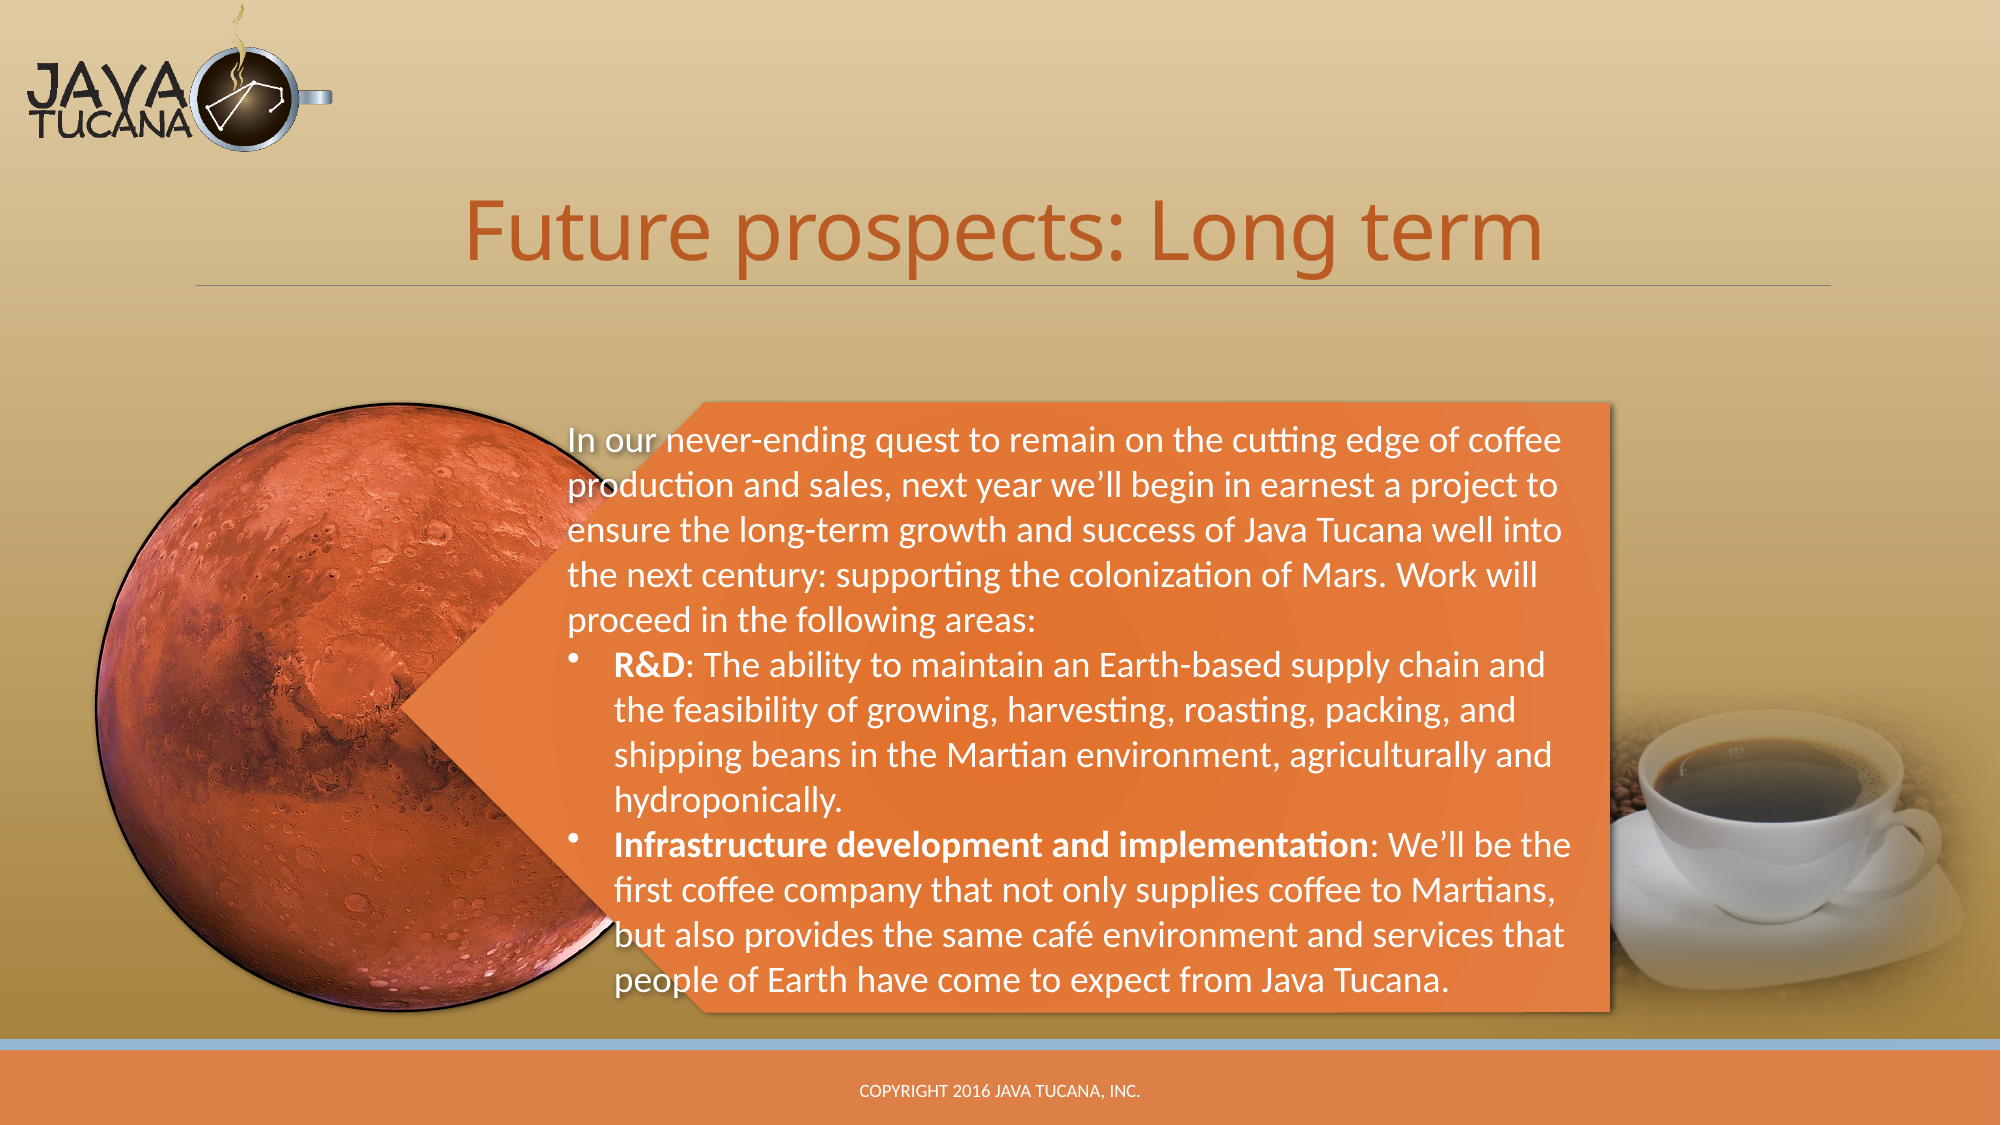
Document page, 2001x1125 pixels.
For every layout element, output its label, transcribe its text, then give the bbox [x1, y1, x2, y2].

title Future prospects: Long term [180, 47, 1830, 282]
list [94, 284, 1916, 1013]
footer Copyright 2016 Java Tucana, Inc. [604, 1059, 1396, 1120]
picture [13, 0, 341, 159]
